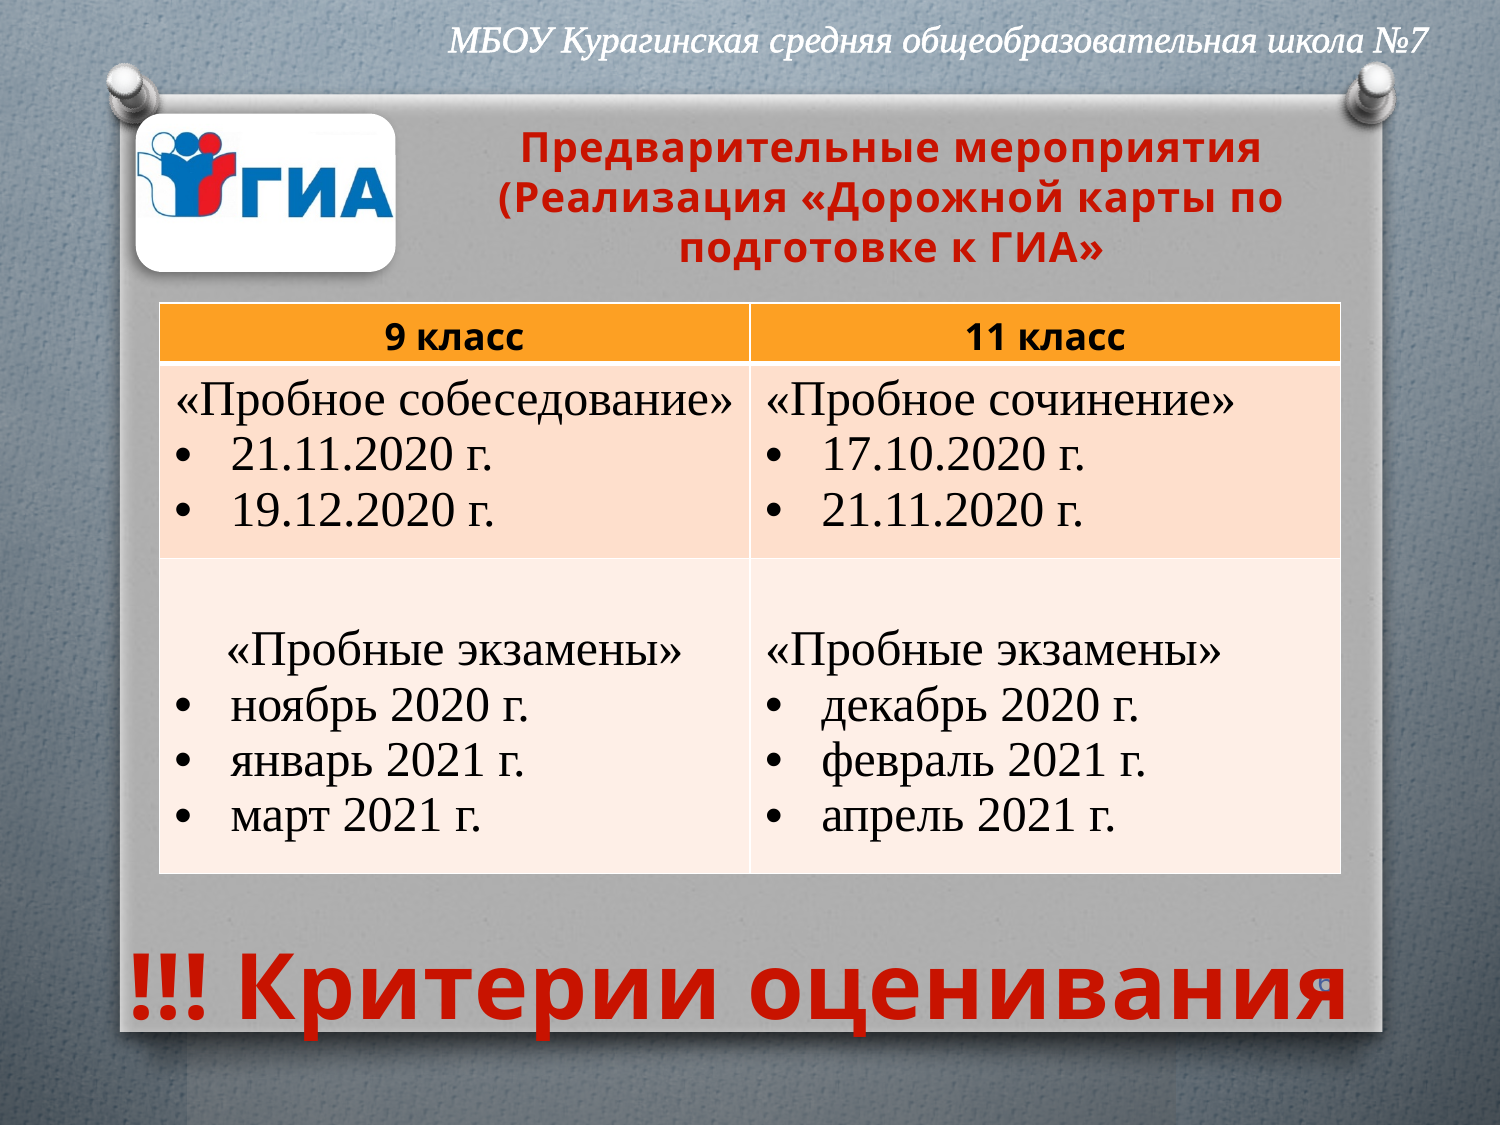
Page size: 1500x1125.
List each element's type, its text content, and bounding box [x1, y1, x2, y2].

table_cell «Пробные экзамены» декабрь 2020 г. февраль 2021 г. апрель 2021 г. [751, 559, 1340, 873]
table_header 11 класс [751, 304, 1340, 361]
table_header 9 класс [160, 304, 749, 361]
text_box МБОУ Курагинская средняя общеобразовательная школа №7 [382, 7, 1495, 68]
picture [1317, 68, 1439, 151]
text_box !!! Критерии оценивания [113, 920, 1369, 1046]
table_cell «Пробное сочинение» 17.10.2020 г. 21.11.2020 г. [751, 366, 1340, 558]
text_box Предварительные мероприятия (Реализация «Дорожной карты по подготовке к ГИА» [419, 113, 1365, 279]
table_cell «Пробное собеседование» 21.11.2020 г. 19.12.2020 г. [160, 366, 749, 558]
picture [75, 29, 396, 273]
table_cell «Пробные экзамены» ноябрь 2020 г. январь 2021 г. март 2021 г. [160, 559, 749, 873]
